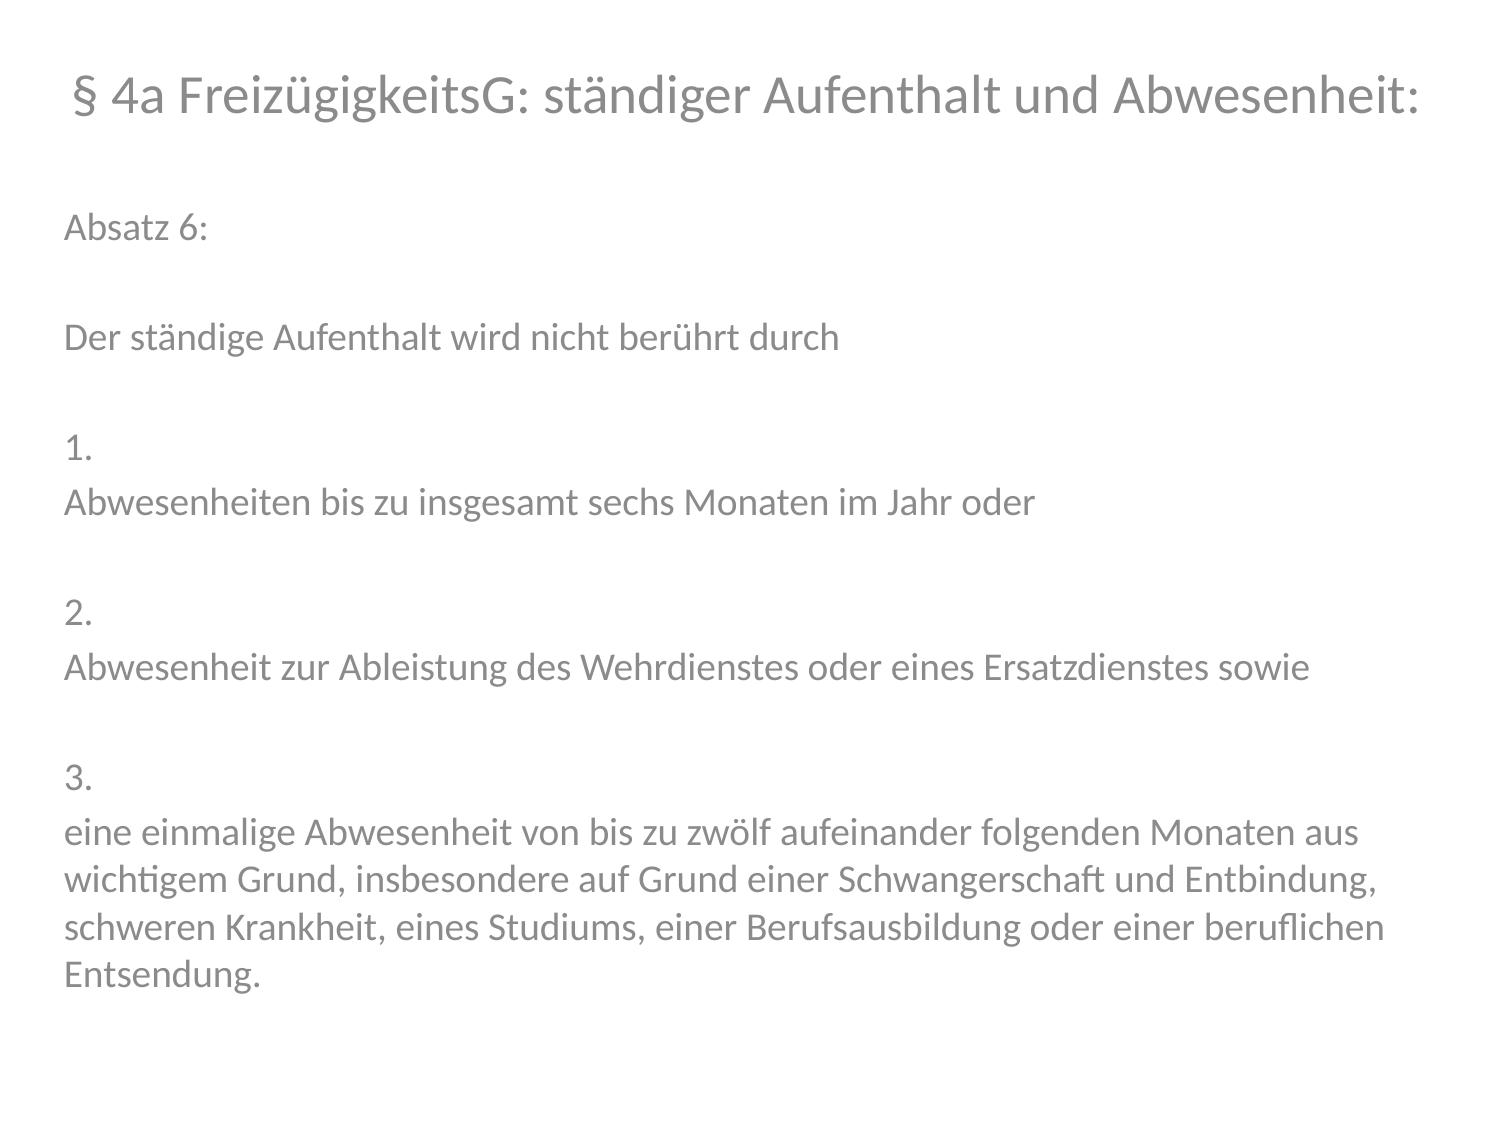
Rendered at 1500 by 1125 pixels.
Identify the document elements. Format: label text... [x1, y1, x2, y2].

subtitle § 4a FreizügigkeitsG: ständiger Aufenthalt und Abwesenheit: Absatz 6: Der ständige Aufenthalt wird nicht berührt durch 1. Abwesenheiten bis zu insgesamt sechs Monaten im Jahr oder 2. Abwesenheit zur Ableistung des Wehrdienstes oder eines Ersatzdienstes sowie 3. eine einmalige Abwesenheit von bis zu zwölf aufeinander folgenden Monaten aus wichtigem Grund, insbesondere auf Grund einer Schwangerschaft und Entbindung, schweren Krankheit, eines Studiums, einer Berufsausbildung oder einer beruflichen Entsendung. [48, 50, 1446, 1063]
